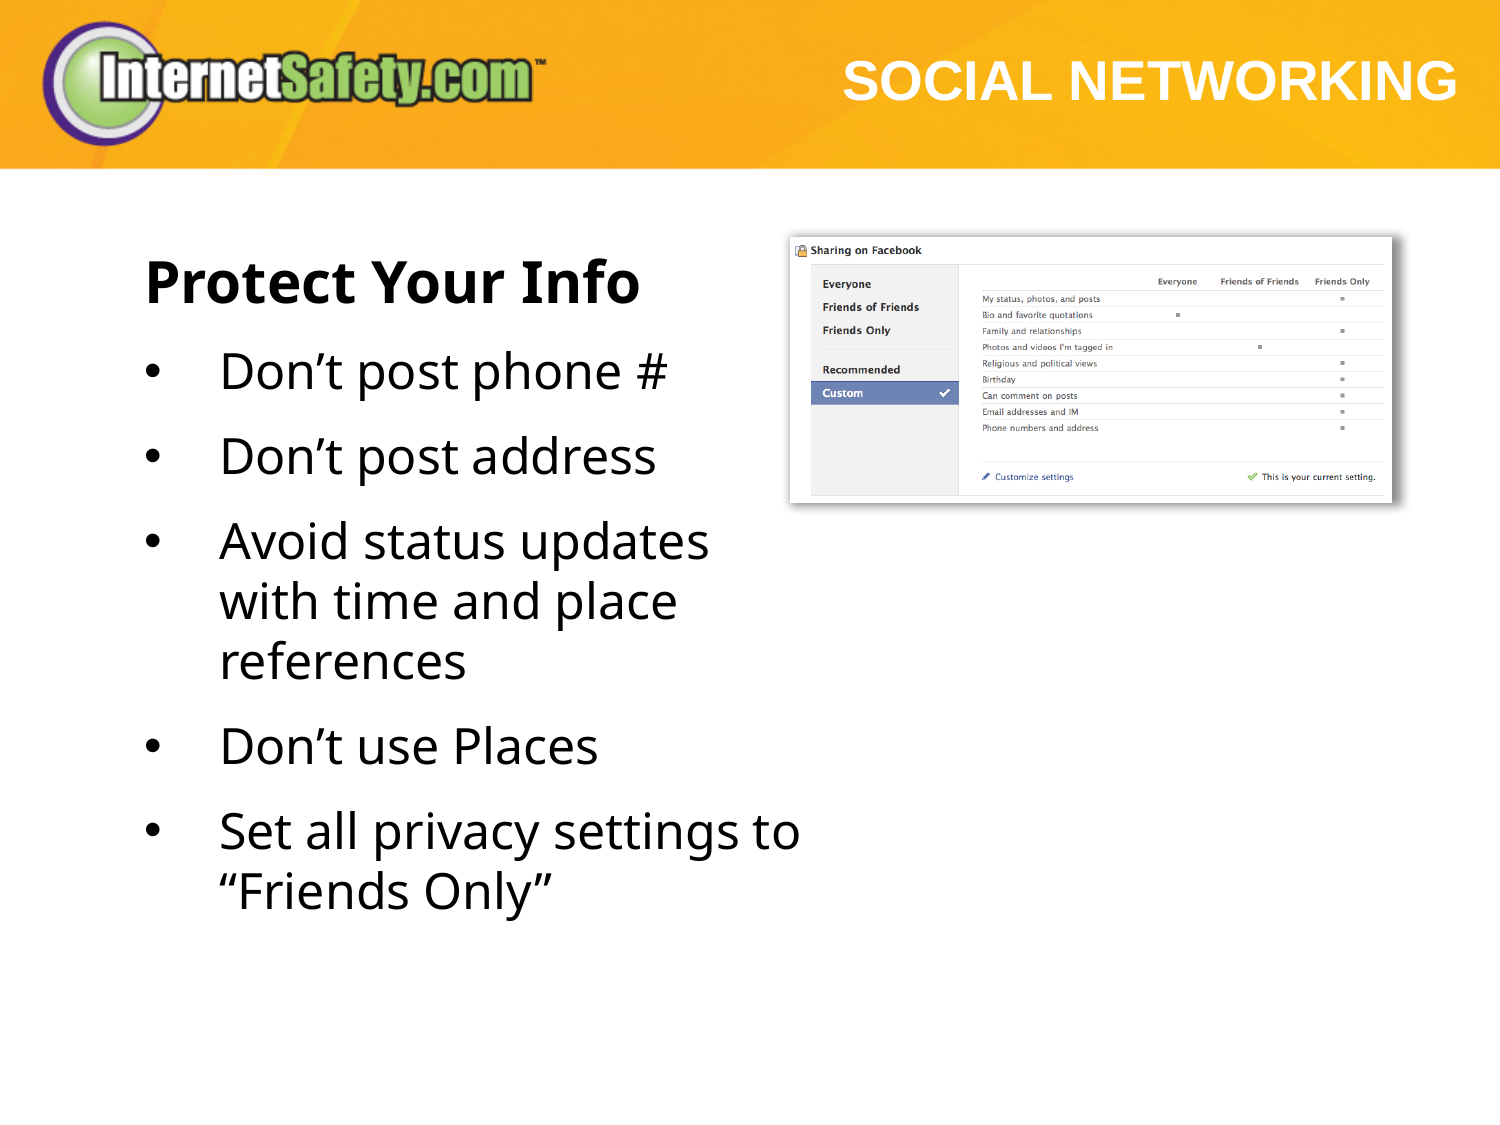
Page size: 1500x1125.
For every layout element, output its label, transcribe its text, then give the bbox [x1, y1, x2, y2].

text_box Social networking [564, 36, 1474, 119]
text_box Protect Your Info Don’t post phone # Don’t post address Avoid status updates with time and place references Don’t use Places Set all privacy settings to “Friends Only” [129, 237, 826, 1031]
picture [0, 0, 1500, 1125]
